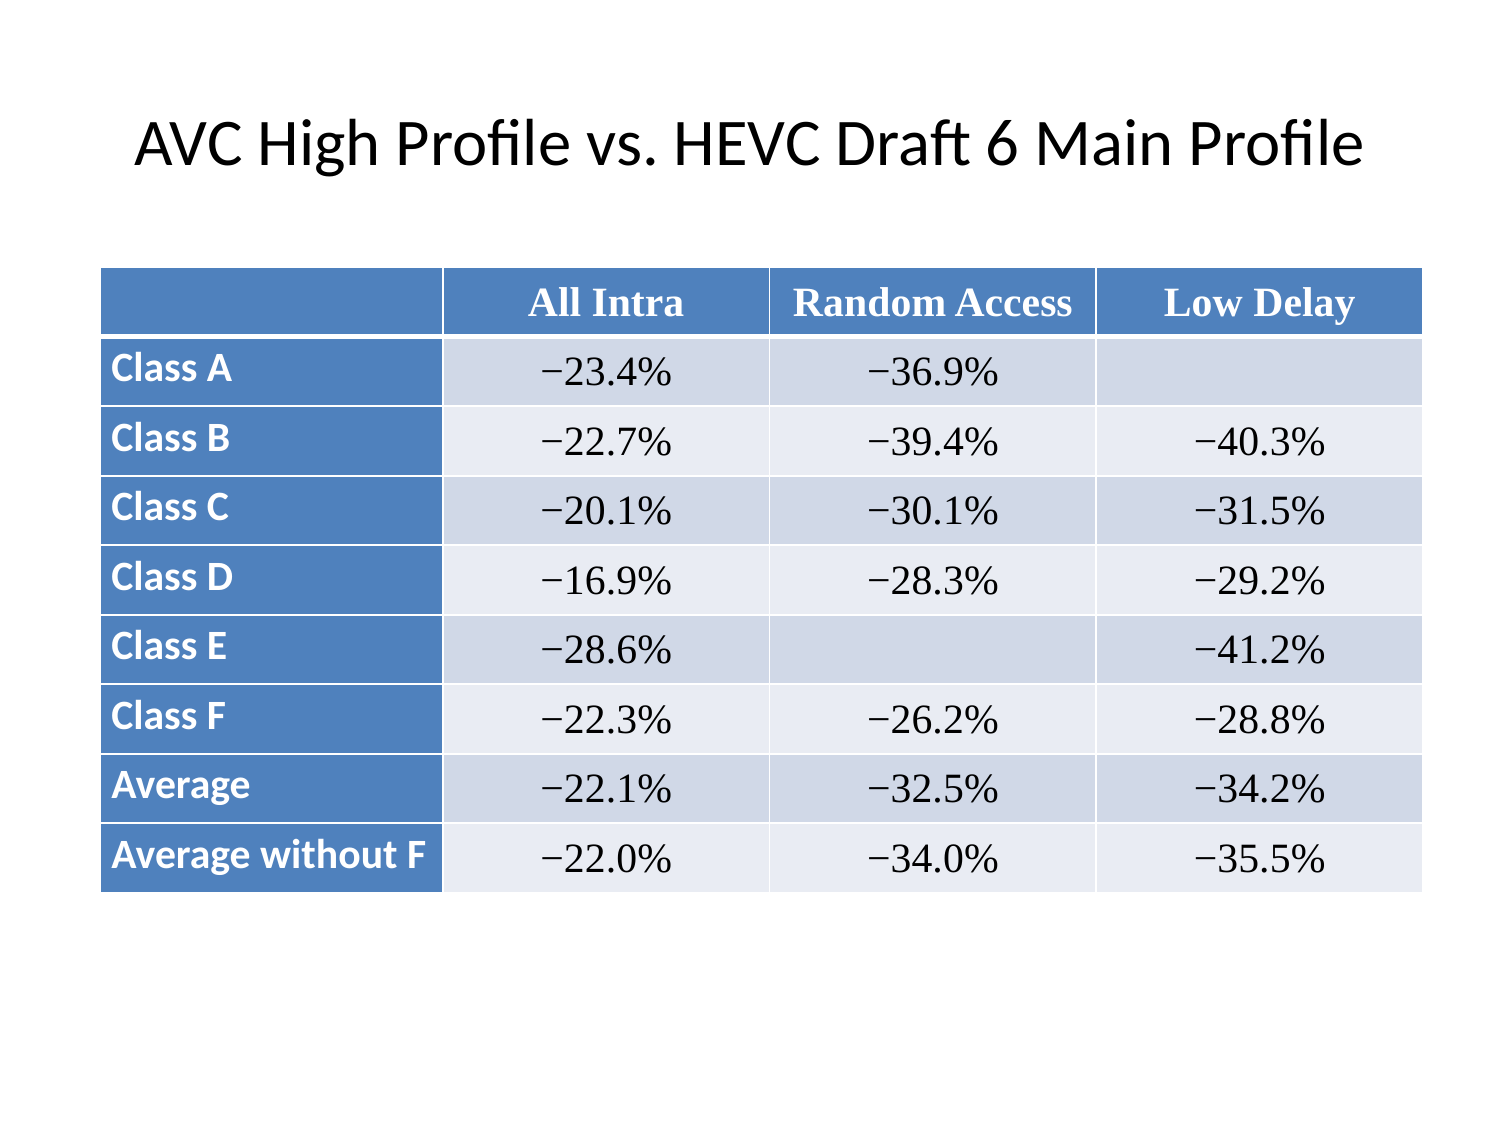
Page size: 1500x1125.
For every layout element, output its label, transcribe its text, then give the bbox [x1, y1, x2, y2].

table_header Random Access [770, 268, 1095, 334]
table_cell −16.9% [444, 546, 769, 614]
table_cell −22.3% [444, 685, 769, 753]
table_cell −23.4% [444, 339, 769, 405]
table_cell Average [101, 755, 442, 822]
table_cell −30.1% [770, 477, 1095, 544]
table_cell −26.2% [770, 685, 1095, 753]
table_cell −41.2% [1097, 616, 1422, 683]
table_cell −40.3% [1097, 407, 1422, 475]
table_cell [1097, 339, 1422, 405]
table_cell Class A [101, 339, 442, 405]
table_cell Class B [101, 407, 442, 475]
table_cell −35.5% [1097, 824, 1422, 892]
table_cell −28.8% [1097, 685, 1422, 753]
title AVC High Profile vs. HEVC Draft 6 Main Profile [75, 45, 1425, 233]
table_cell Class F [101, 685, 442, 753]
table_cell −36.9% [770, 339, 1095, 405]
table_cell −34.2% [1097, 755, 1422, 822]
table_cell −22.7% [444, 407, 769, 475]
table_cell −32.5% [770, 755, 1095, 822]
table_cell Class E [101, 616, 442, 683]
table_cell Class D [101, 546, 442, 614]
table_header [101, 268, 442, 334]
table_cell −22.1% [444, 755, 769, 822]
table_cell −31.5% [1097, 477, 1422, 544]
table_cell Average without F [101, 824, 442, 892]
table_cell −28.3% [770, 546, 1095, 614]
table_cell −39.4% [770, 407, 1095, 475]
table_cell −28.6% [444, 616, 769, 683]
table_cell −22.0% [444, 824, 769, 892]
table_cell Class C [101, 477, 442, 544]
table_cell −20.1% [444, 477, 769, 544]
table_header Low Delay [1097, 268, 1422, 334]
table_cell −29.2% [1097, 546, 1422, 614]
table_cell −34.0% [770, 824, 1095, 892]
table_header All Intra [444, 268, 769, 334]
table_cell [770, 616, 1095, 683]
